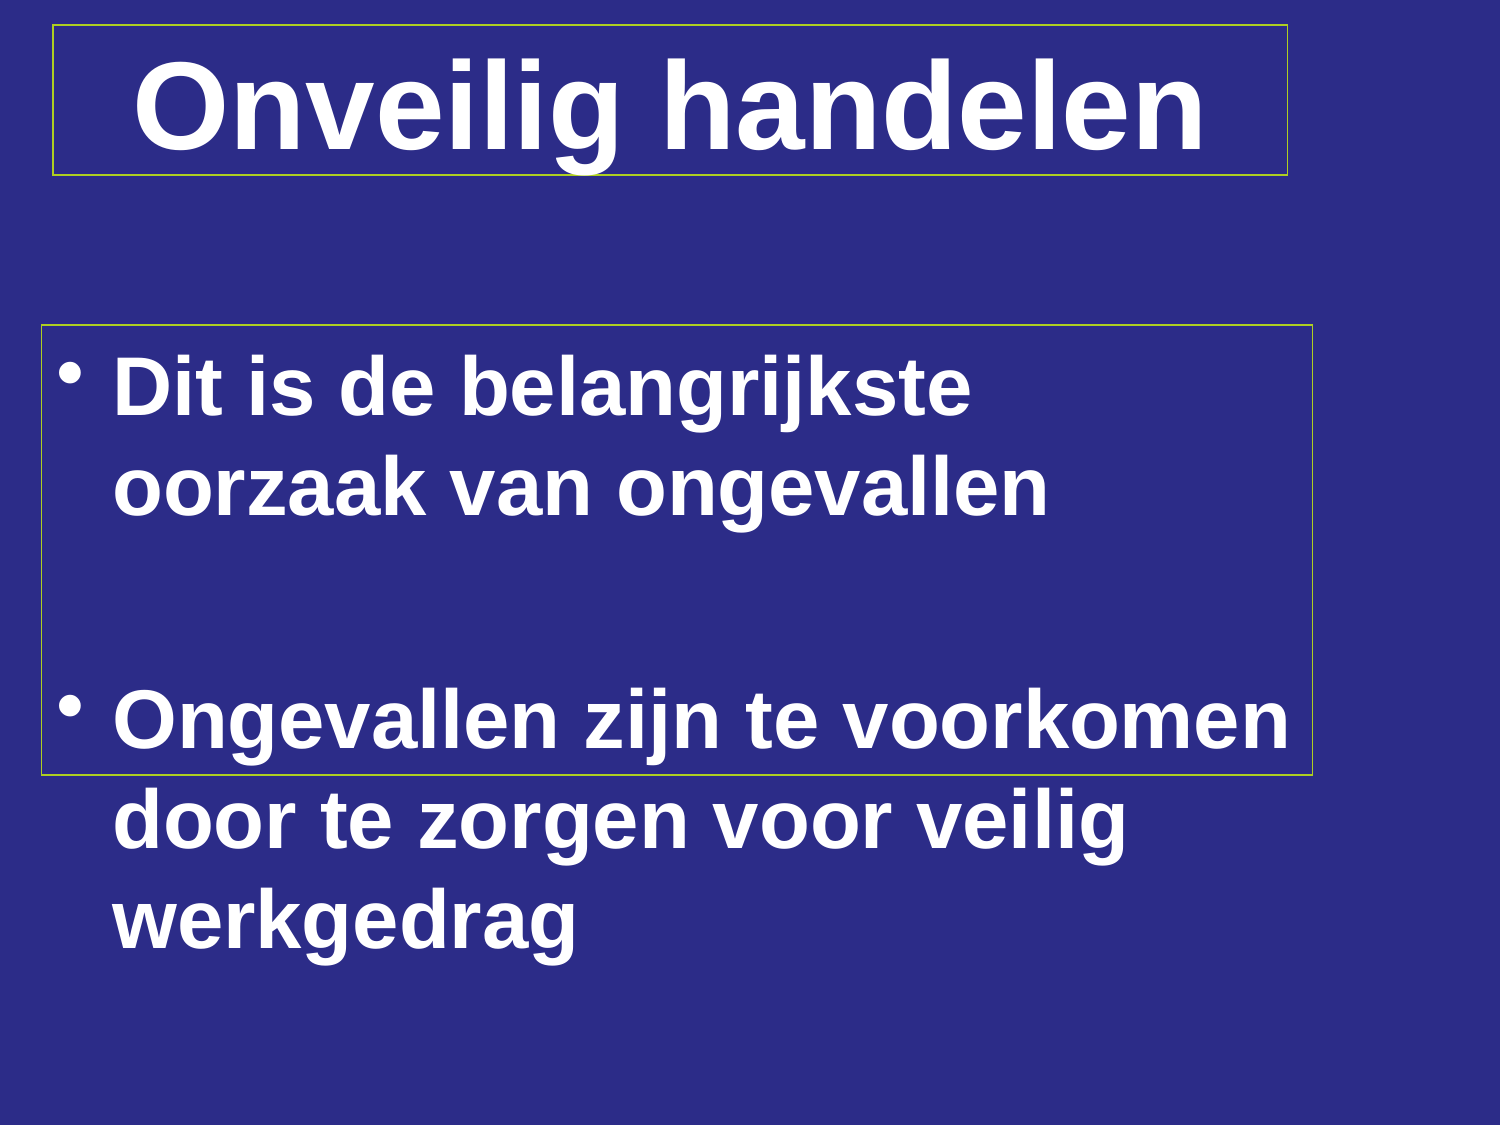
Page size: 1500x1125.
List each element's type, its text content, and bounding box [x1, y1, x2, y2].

list Dit is de belangrijkste oorzaak van ongevallen Ongevallen zijn te voorkomen door te zorgen voor veilig werkgedrag [41, 324, 1313, 776]
title Onveilig handelen [52, 24, 1288, 176]
